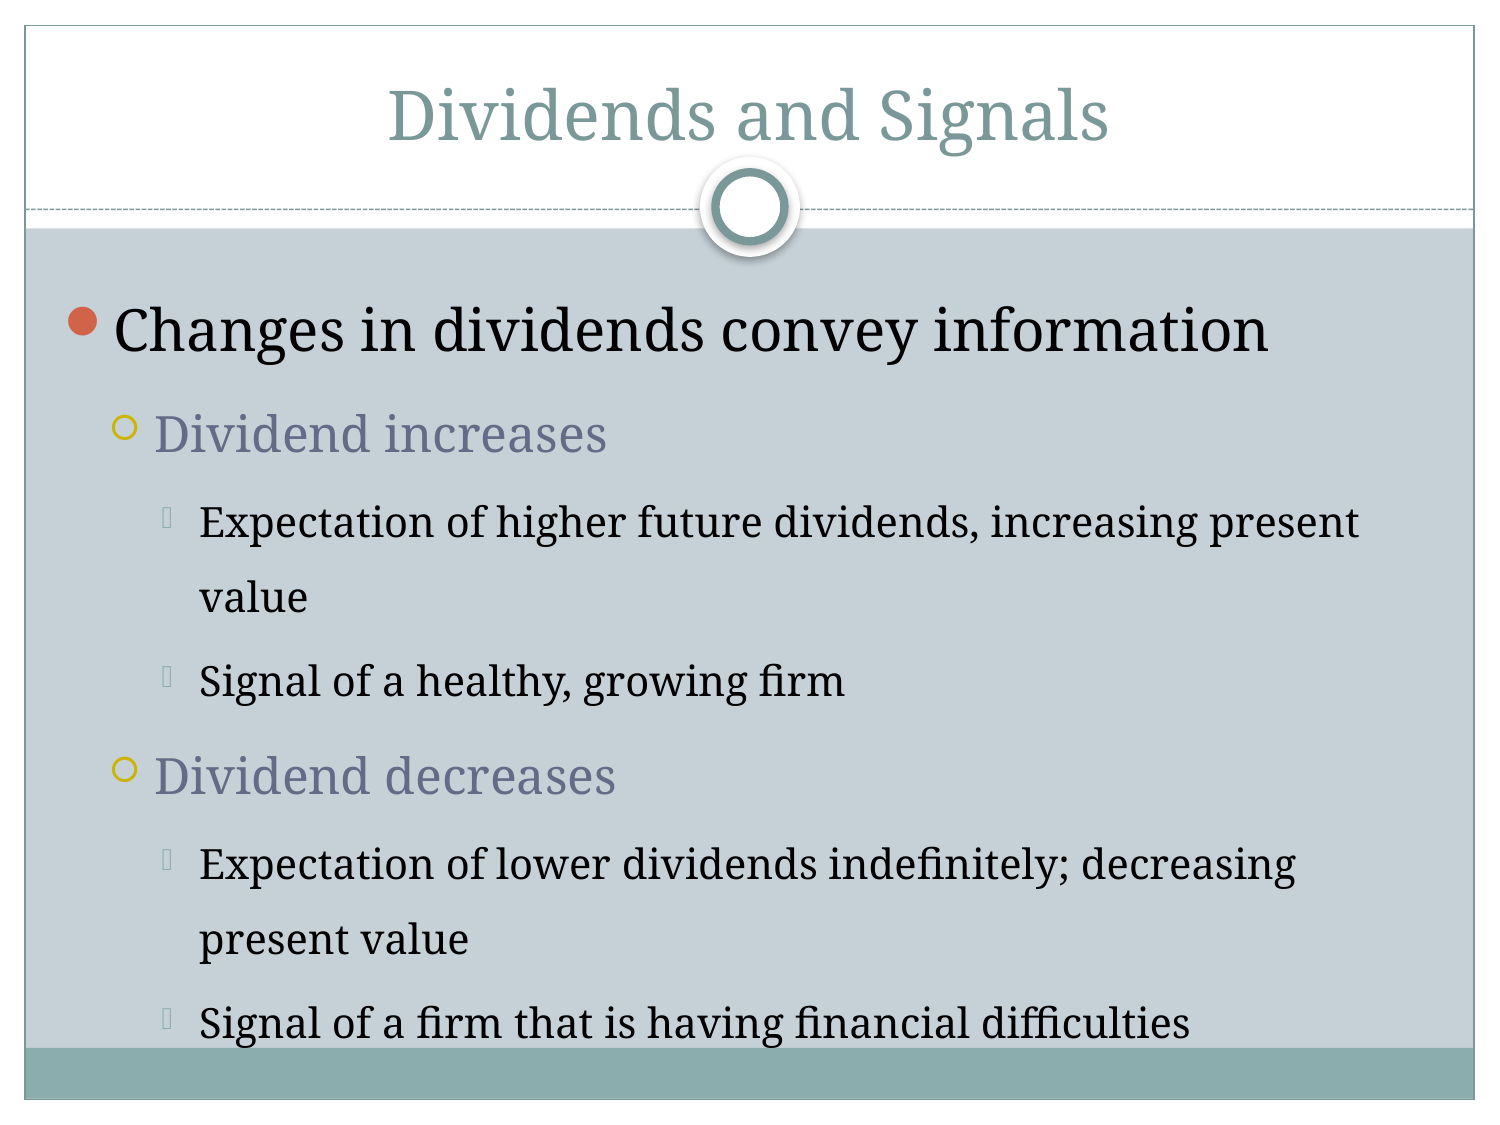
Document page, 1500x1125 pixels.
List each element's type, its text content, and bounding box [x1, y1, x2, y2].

title Dividends and Signals [49, 37, 1450, 162]
list Changes in dividends convey information Dividend increases Expectation of higher future dividends, increasing present value Signal of a healthy, growing firm Dividend decreases Expectation of lower dividends indefinitely; decreasing present value Signal of a firm that is having financial difficulties [49, 250, 1445, 1063]
